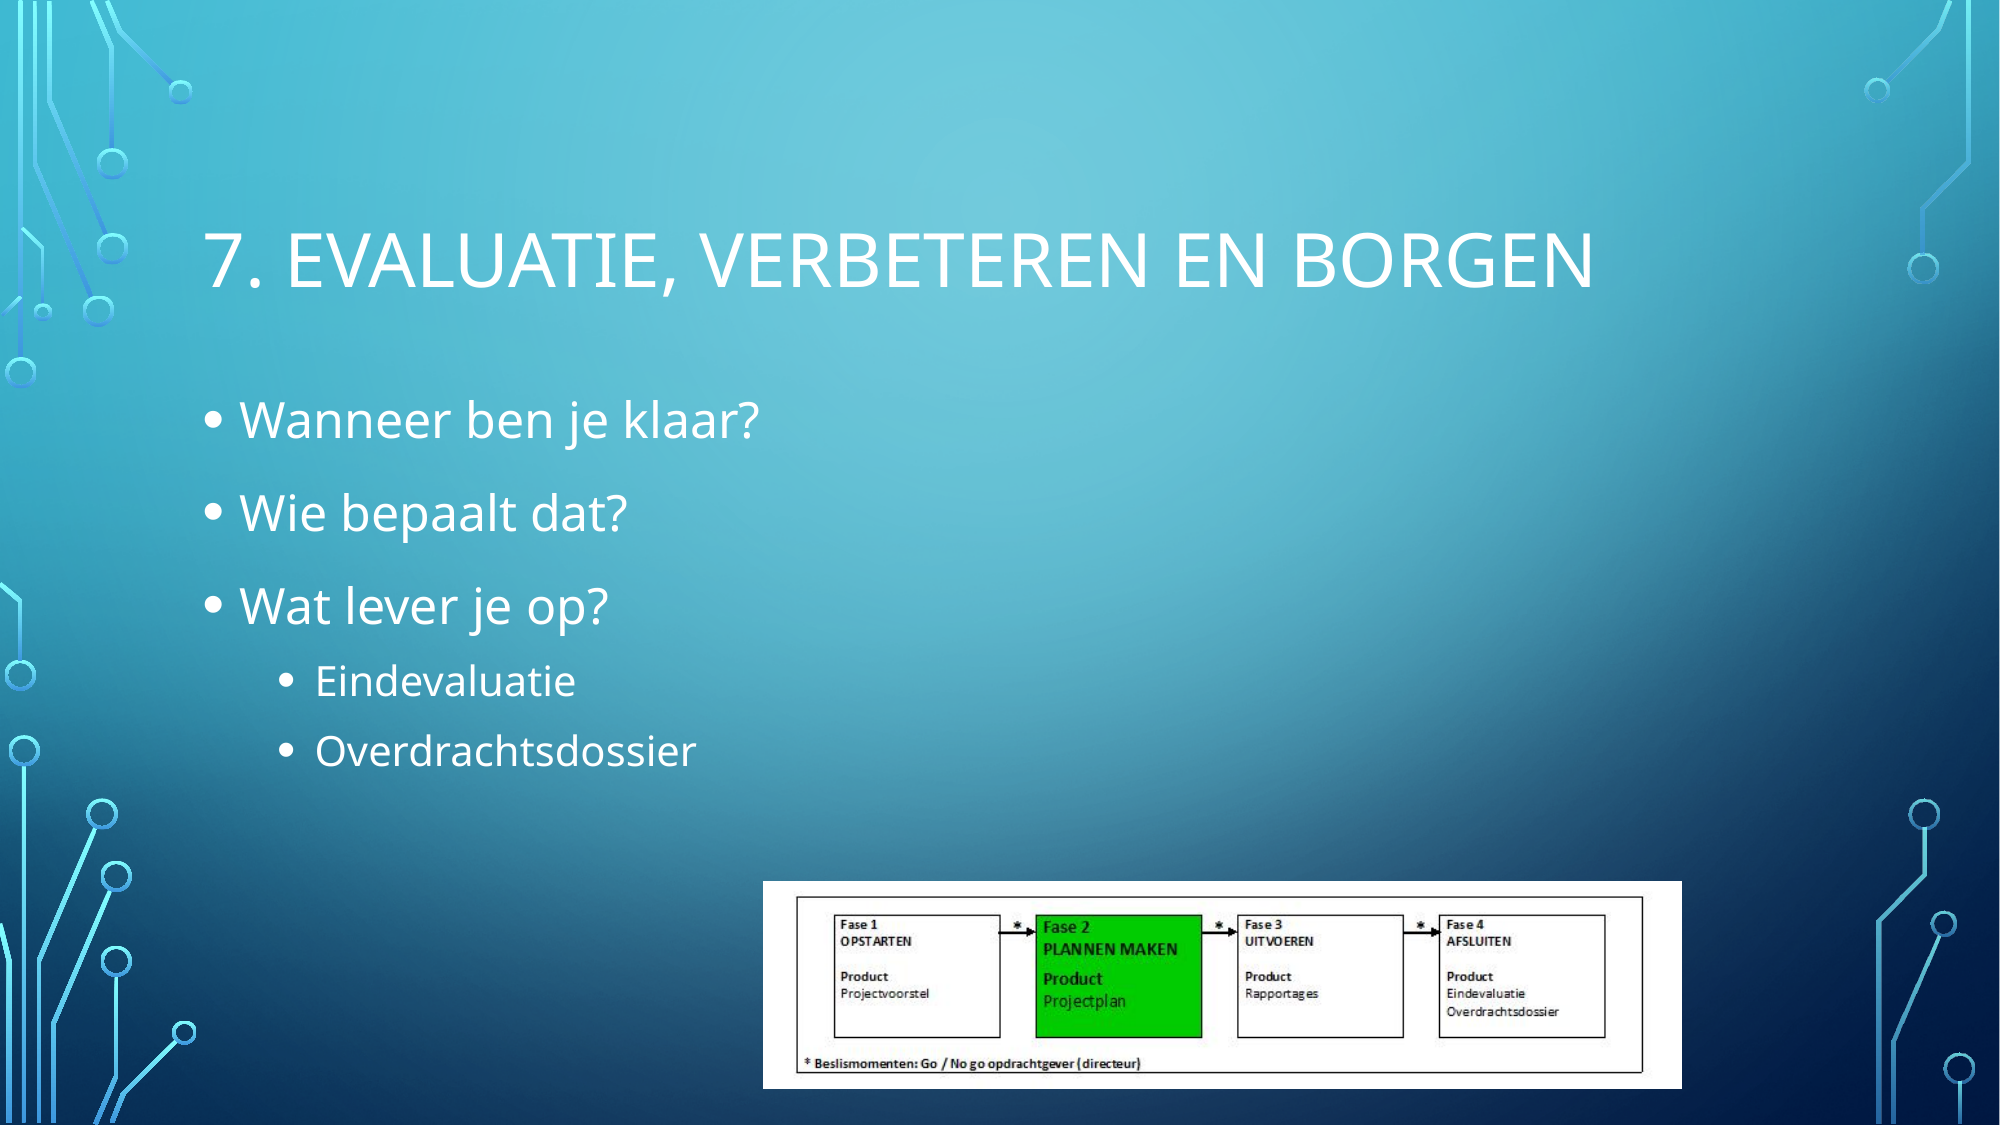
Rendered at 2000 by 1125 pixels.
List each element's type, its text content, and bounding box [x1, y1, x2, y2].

picture [763, 881, 1683, 1089]
title 7. Evaluatie, verbeteren en borgen [187, 101, 1812, 344]
list Wanneer ben je klaar? Wie bepaalt dat? Wat lever je op? Eindevaluatie Overdrachtsdossier [187, 369, 1812, 950]
